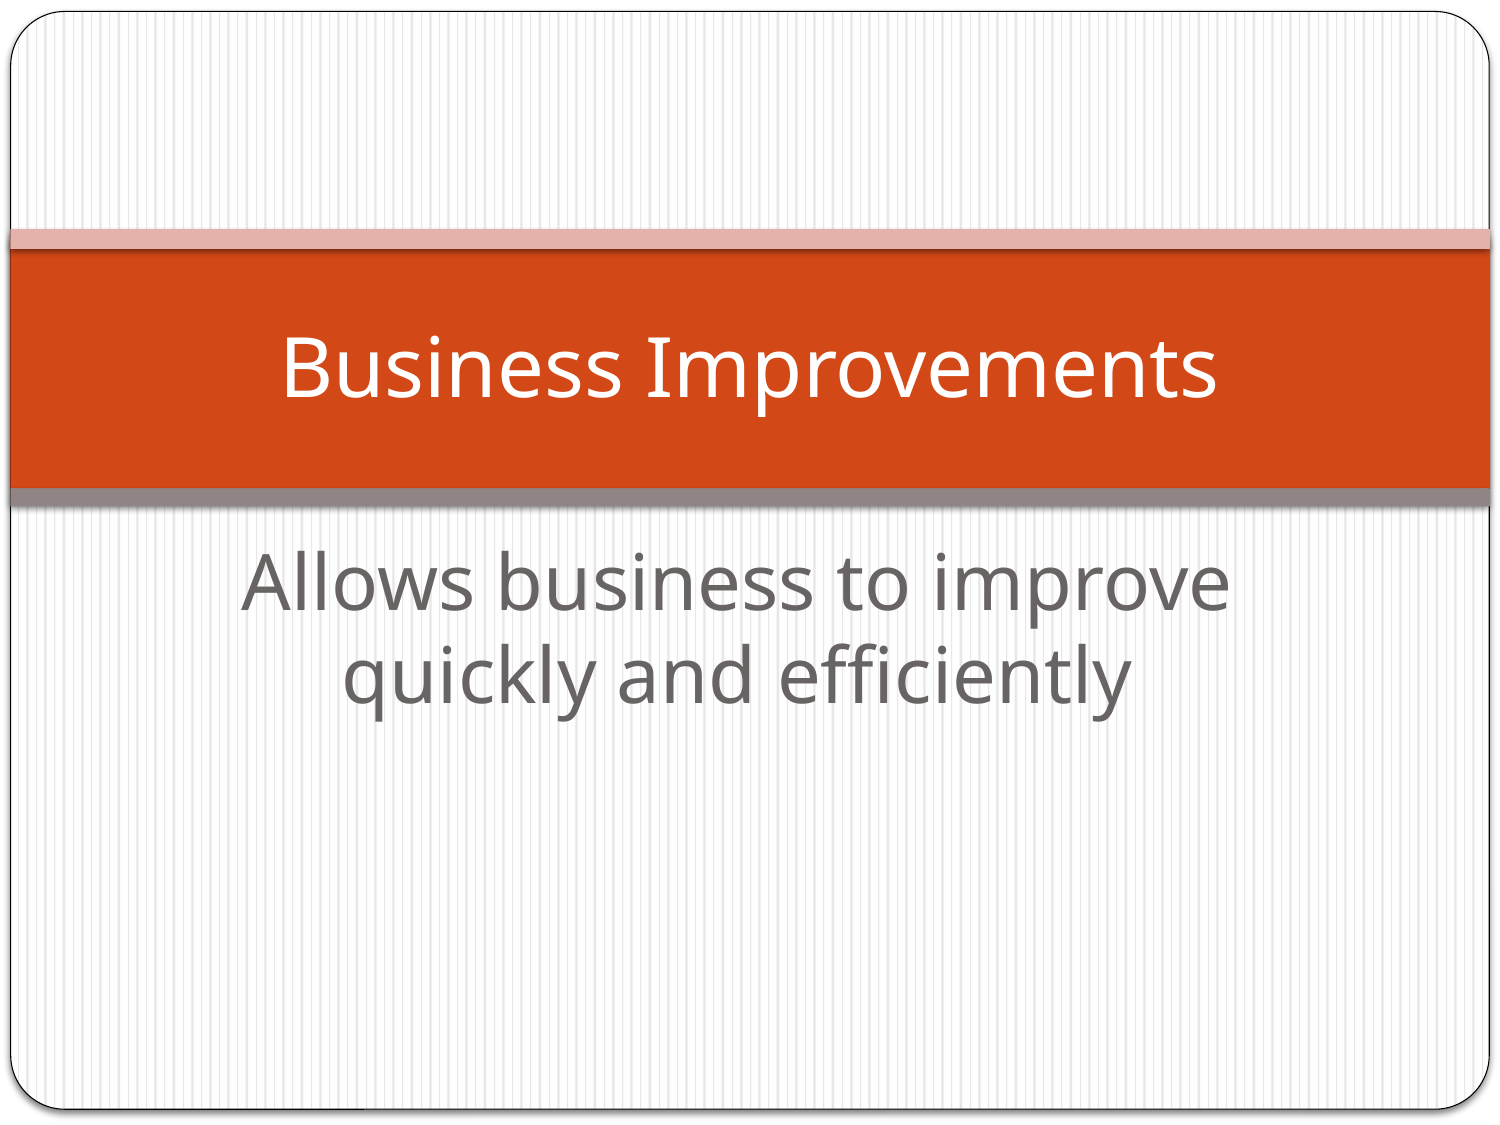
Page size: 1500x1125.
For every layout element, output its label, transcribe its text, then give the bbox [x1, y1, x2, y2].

title Business Improvements [75, 247, 1425, 489]
subtitle Allows business to improve quickly and efficiently [212, 525, 1263, 788]
